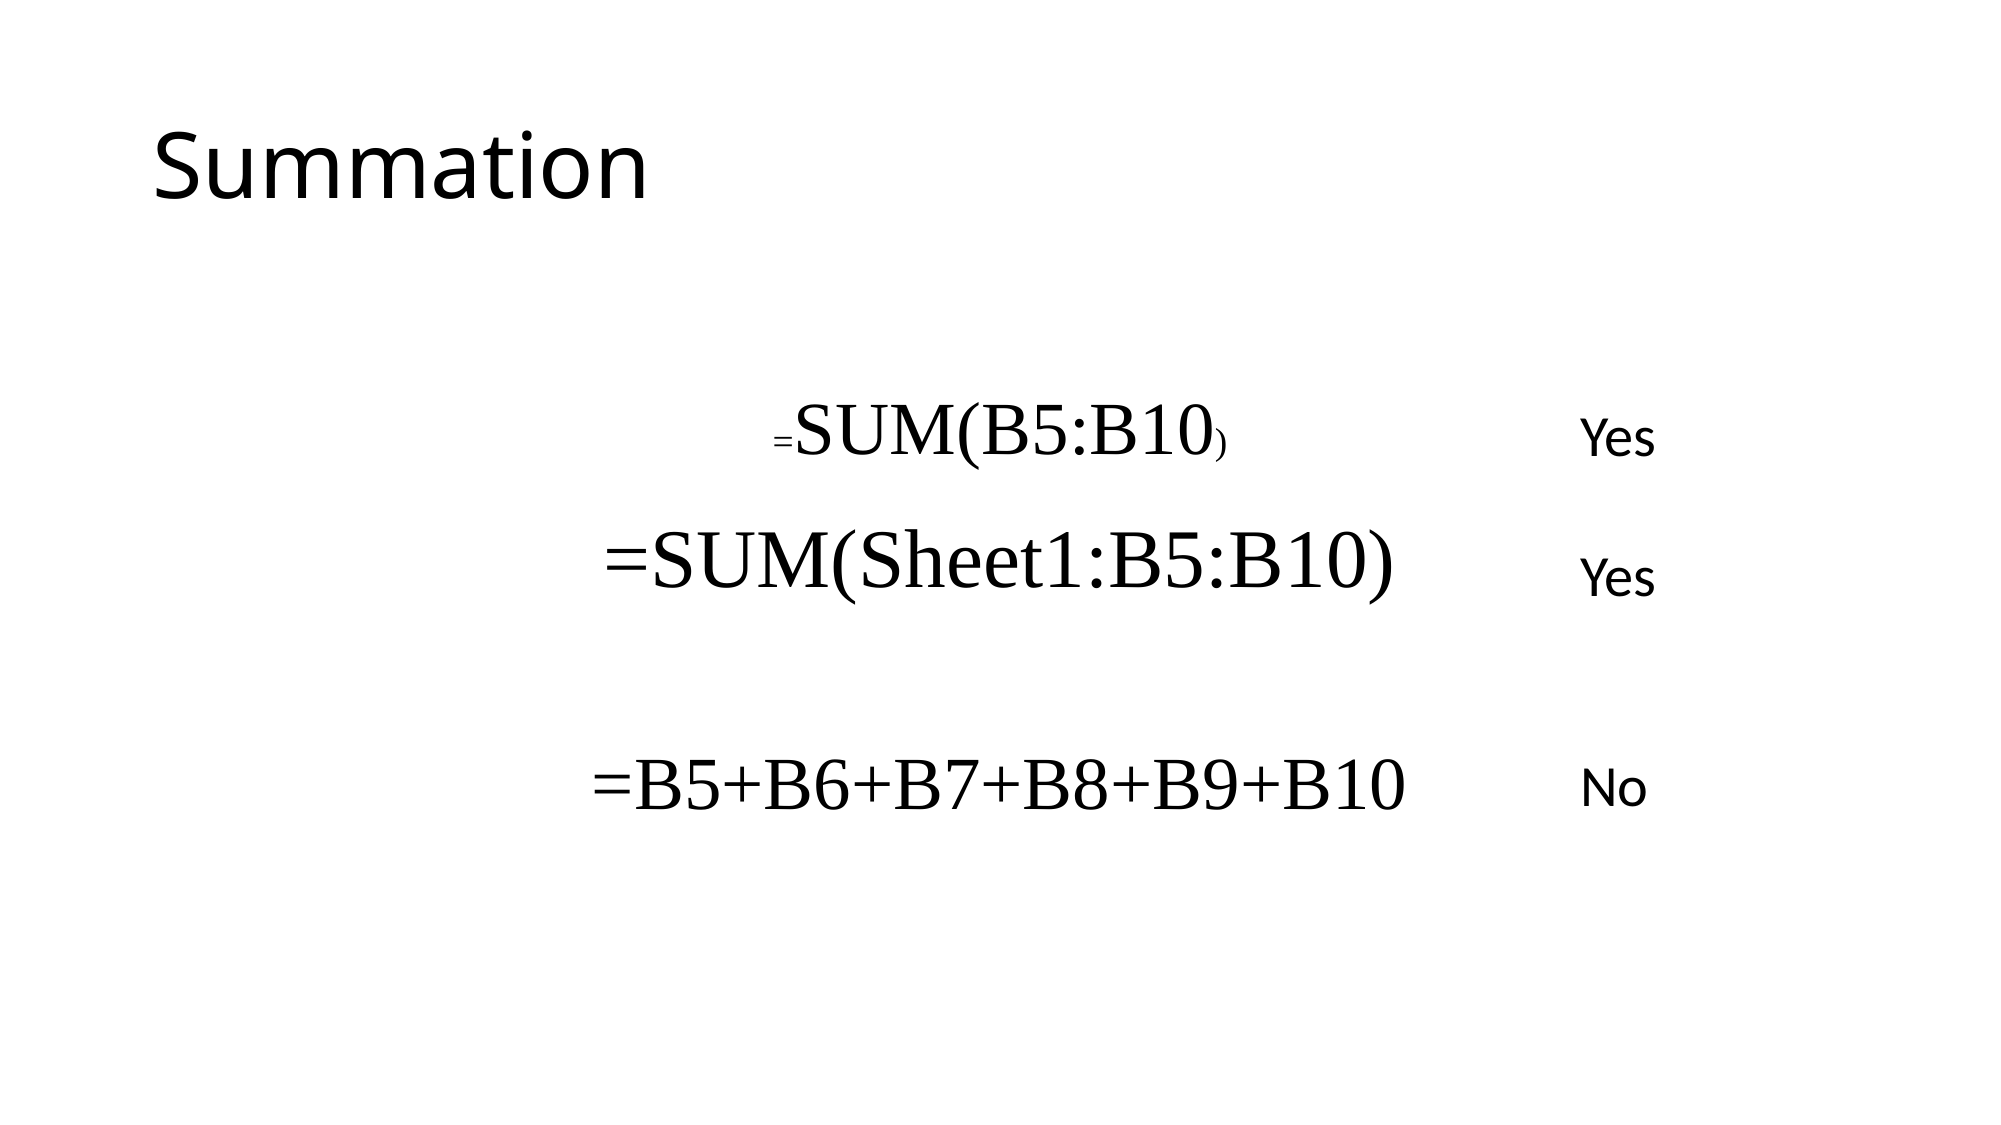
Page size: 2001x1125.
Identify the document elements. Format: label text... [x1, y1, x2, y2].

text_box =B5+B6+B7+B8+B9+B10 [577, 790, 1423, 833]
text_box Yes Yes No [1565, 390, 1708, 826]
title Summation [137, 59, 1863, 278]
text_box =SUM(B5:B10) [757, 434, 1243, 477]
text_box =SUM(Sheet1:B5:B10) [588, 569, 1412, 612]
